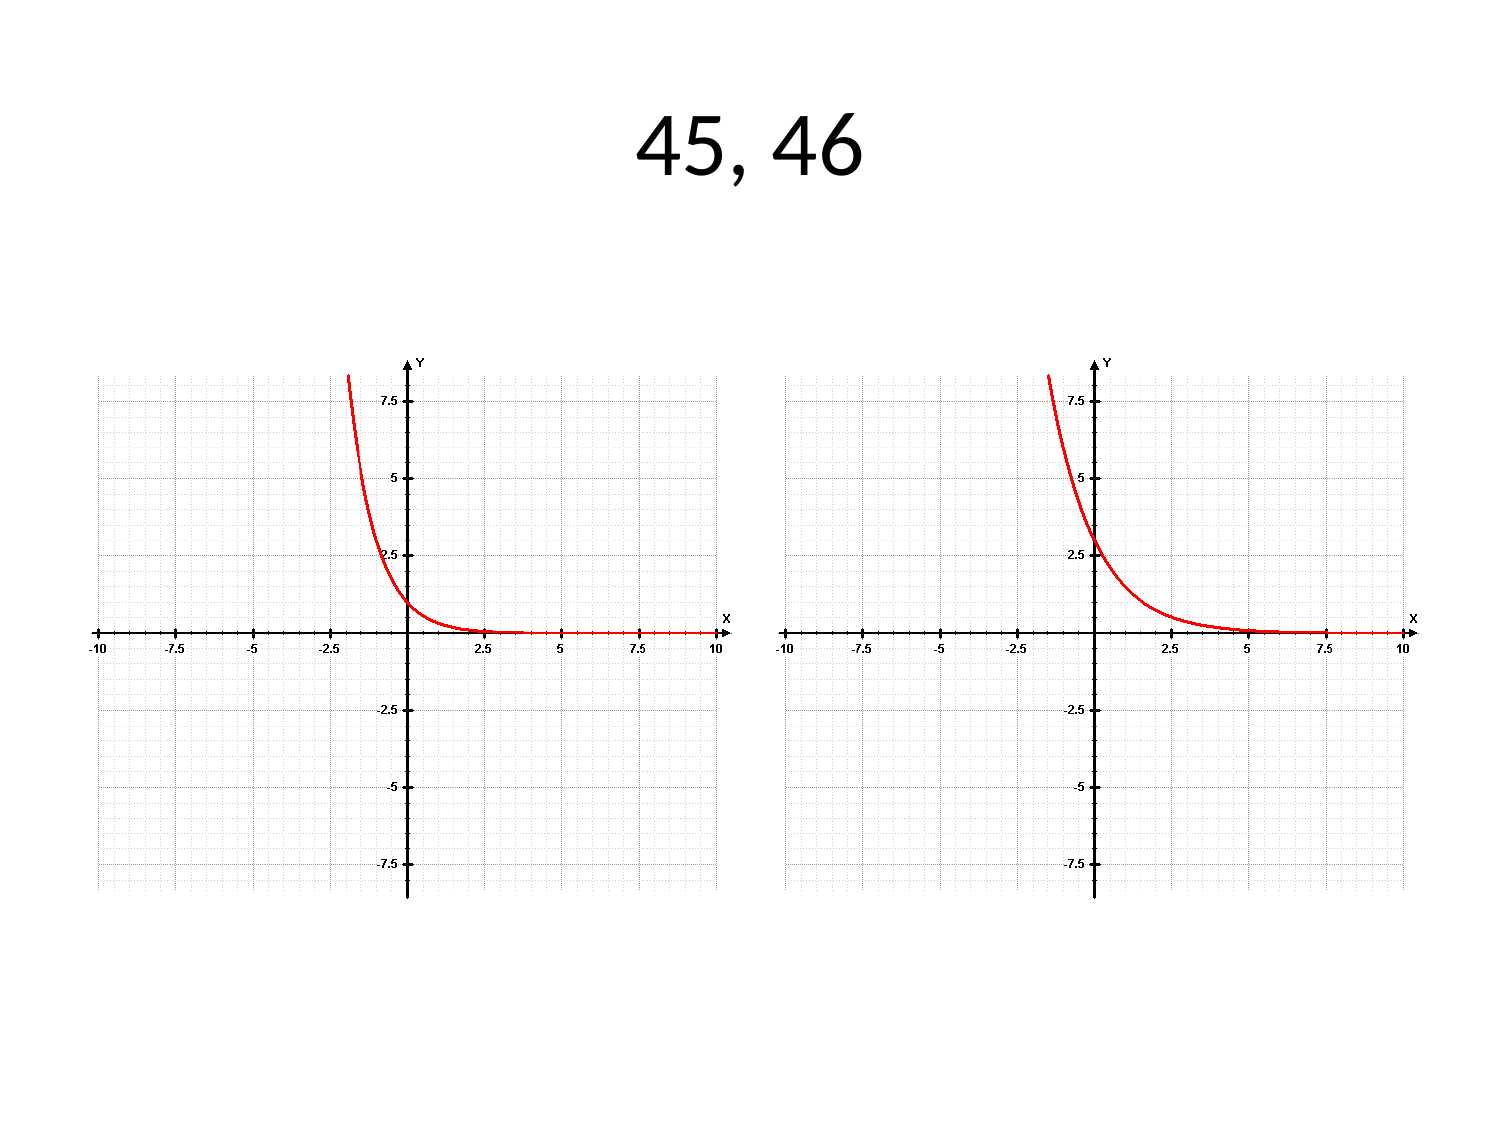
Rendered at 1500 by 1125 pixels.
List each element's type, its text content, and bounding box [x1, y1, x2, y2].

title 45, 46 [75, 45, 1425, 233]
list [762, 354, 1426, 914]
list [74, 354, 738, 914]
